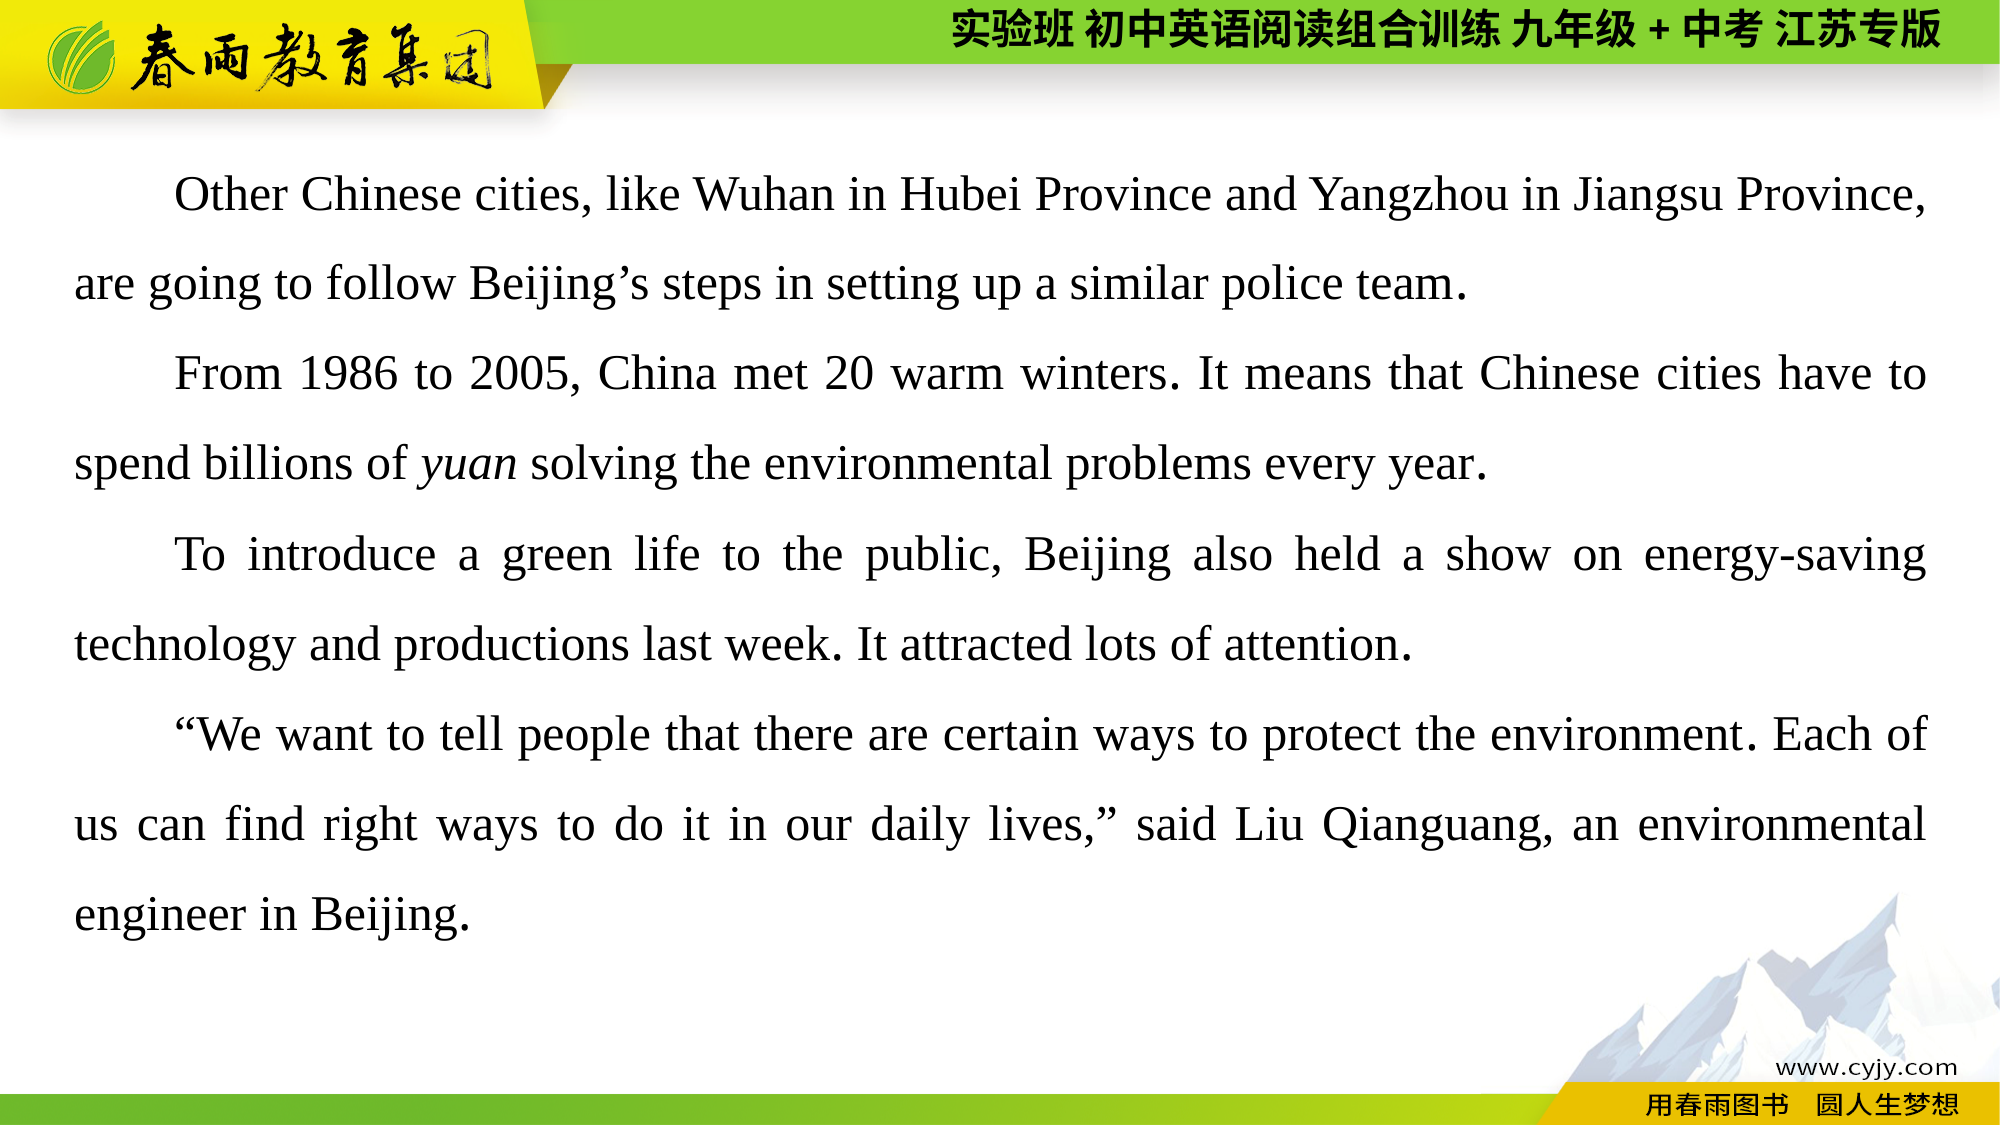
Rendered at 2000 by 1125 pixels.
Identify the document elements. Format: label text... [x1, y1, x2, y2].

list Other Chinese cities, like Wuhan in Hubei Province and Yangzhou in Jiangsu Province, are going to follow Beijing’s steps in setting up a similar police team. From 1986 to 2005, China met 20 warm winters. It means that Chinese cities have to spend billions of yuan solving the environmental problems every year. To introduce a green life to the public, Beijing also held a show on energy-saving technology and productions last week. It attracted lots of attention. “We want to tell people that there are certain ways to protect the environment. Each of us can find right ways to do it in our daily lives,” said Liu Qianguang, an environmental engineer in Beijing. [59, 122, 1944, 944]
picture [0, 0, 2000, 1125]
